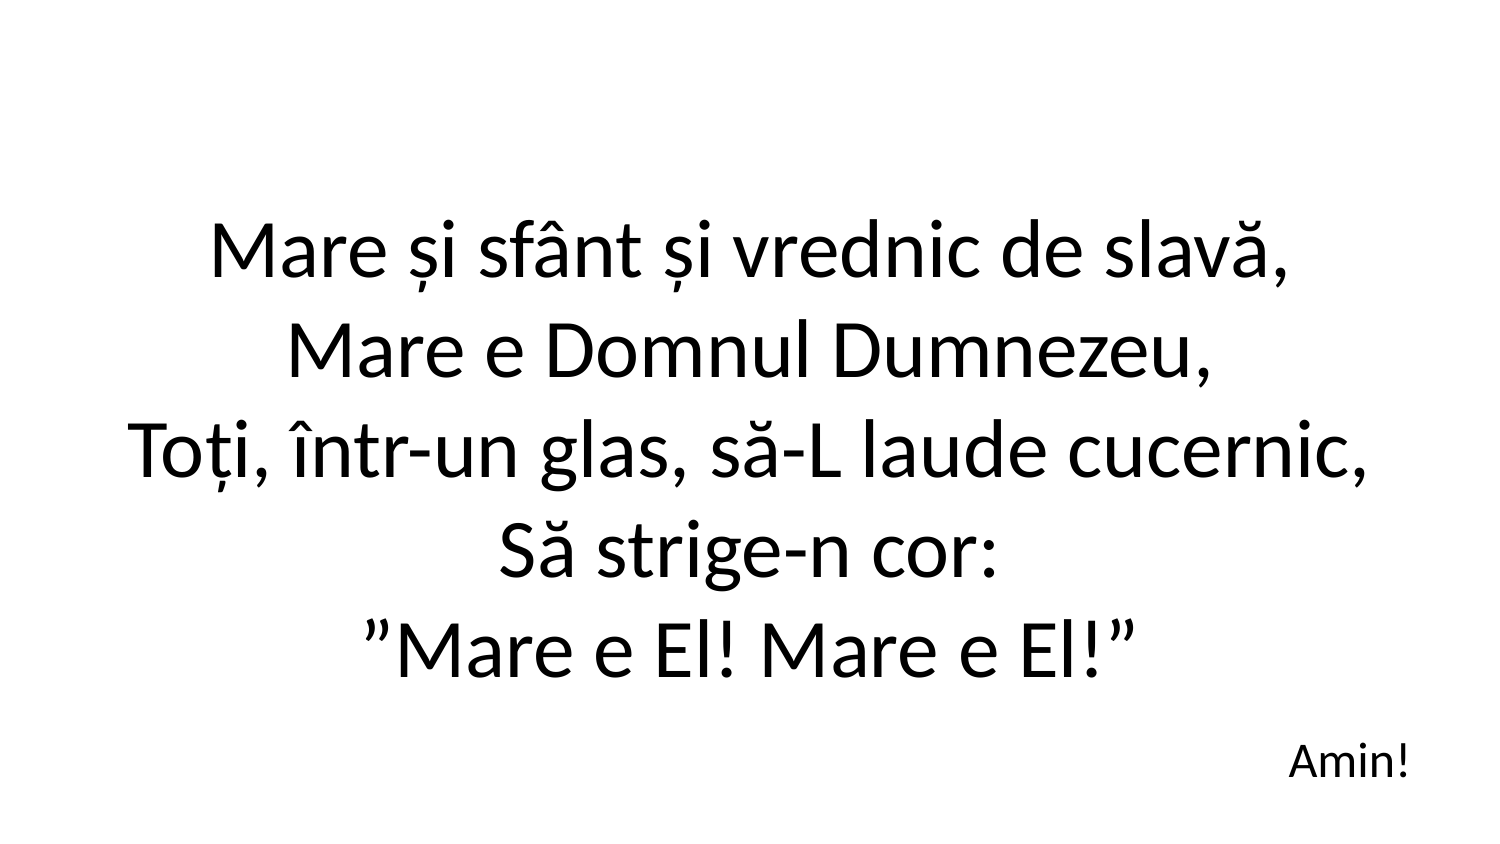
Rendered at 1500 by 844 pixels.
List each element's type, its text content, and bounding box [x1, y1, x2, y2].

text_box Mare și sfânt și vrednic de slavă, Mare e Domnul Dumnezeu, Toți, într-un glas, să-L laude cucernic, Să strige-n cor: ”Mare e El! Mare e El!” [113, 142, 1387, 702]
text_box Amin! [1273, 674, 1427, 795]
